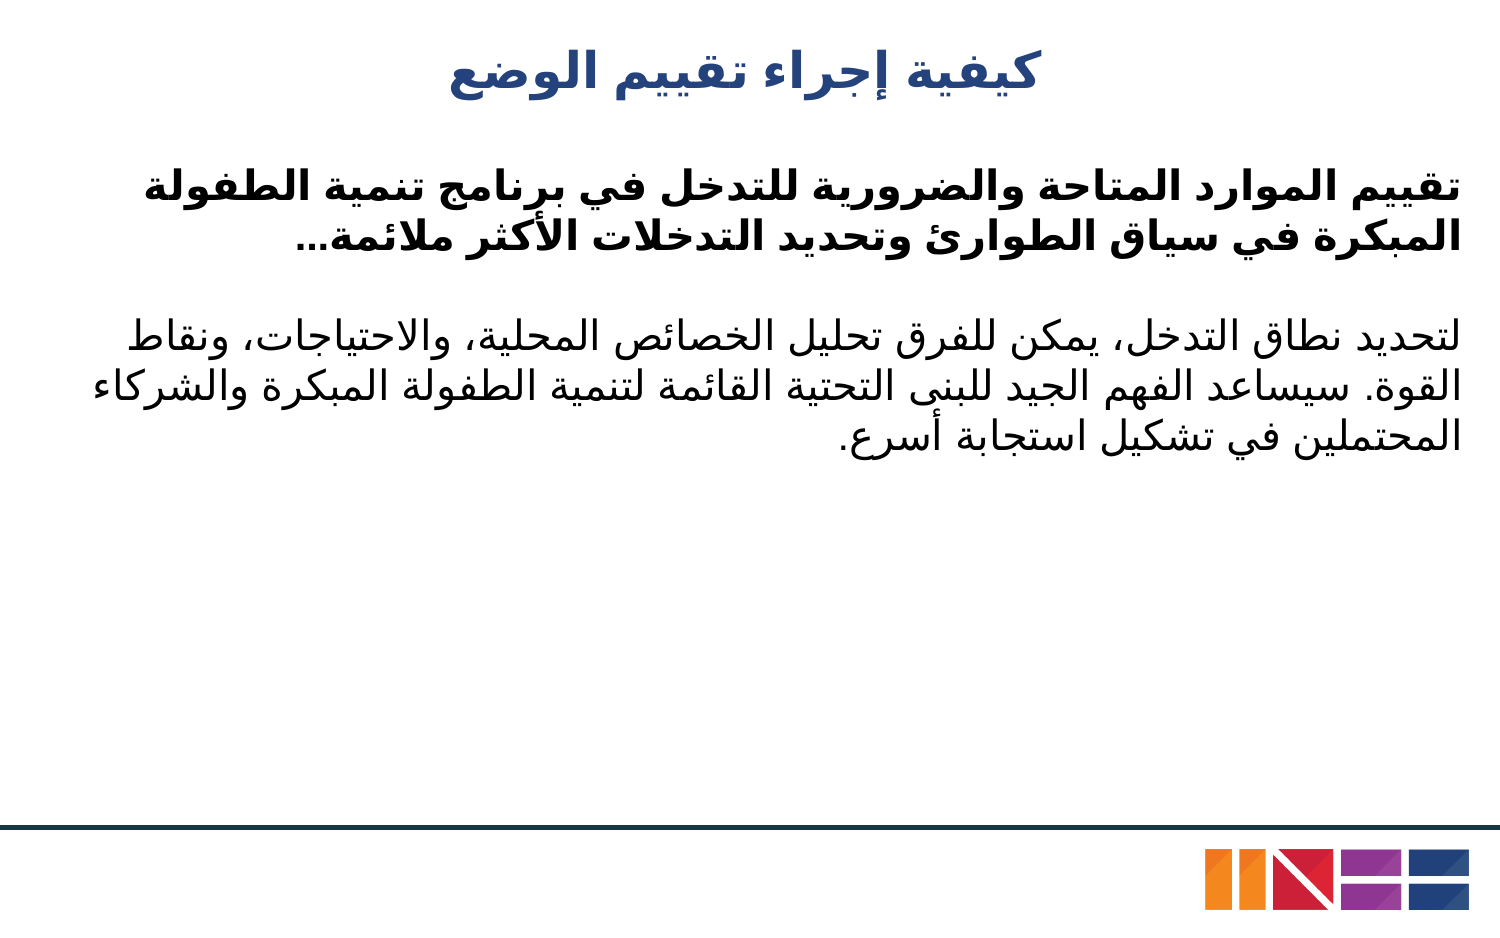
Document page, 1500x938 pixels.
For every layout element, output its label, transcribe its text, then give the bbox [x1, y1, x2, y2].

title كيفية إجراء تقييم الوضع [23, 23, 1468, 121]
list تقييم الموارد المتاحة والضرورية للتدخل في برنامج تنمية الطفولة المبكرة في سياق الطوارئ وتحديد التدخلات الأكثر ملائمة... لتحديد نطاق التدخل، يمكن للفرق تحليل الخصائص المحلية، والاحتياجات، ونقاط القوة. سيساعد الفهم الجيد للبنى التحتية القائمة لتنمية الطفولة المبكرة والشركاء المحتملين في تشكيل استجابة أسرع. [23, 143, 1479, 779]
picture [1205, 849, 1469, 910]
